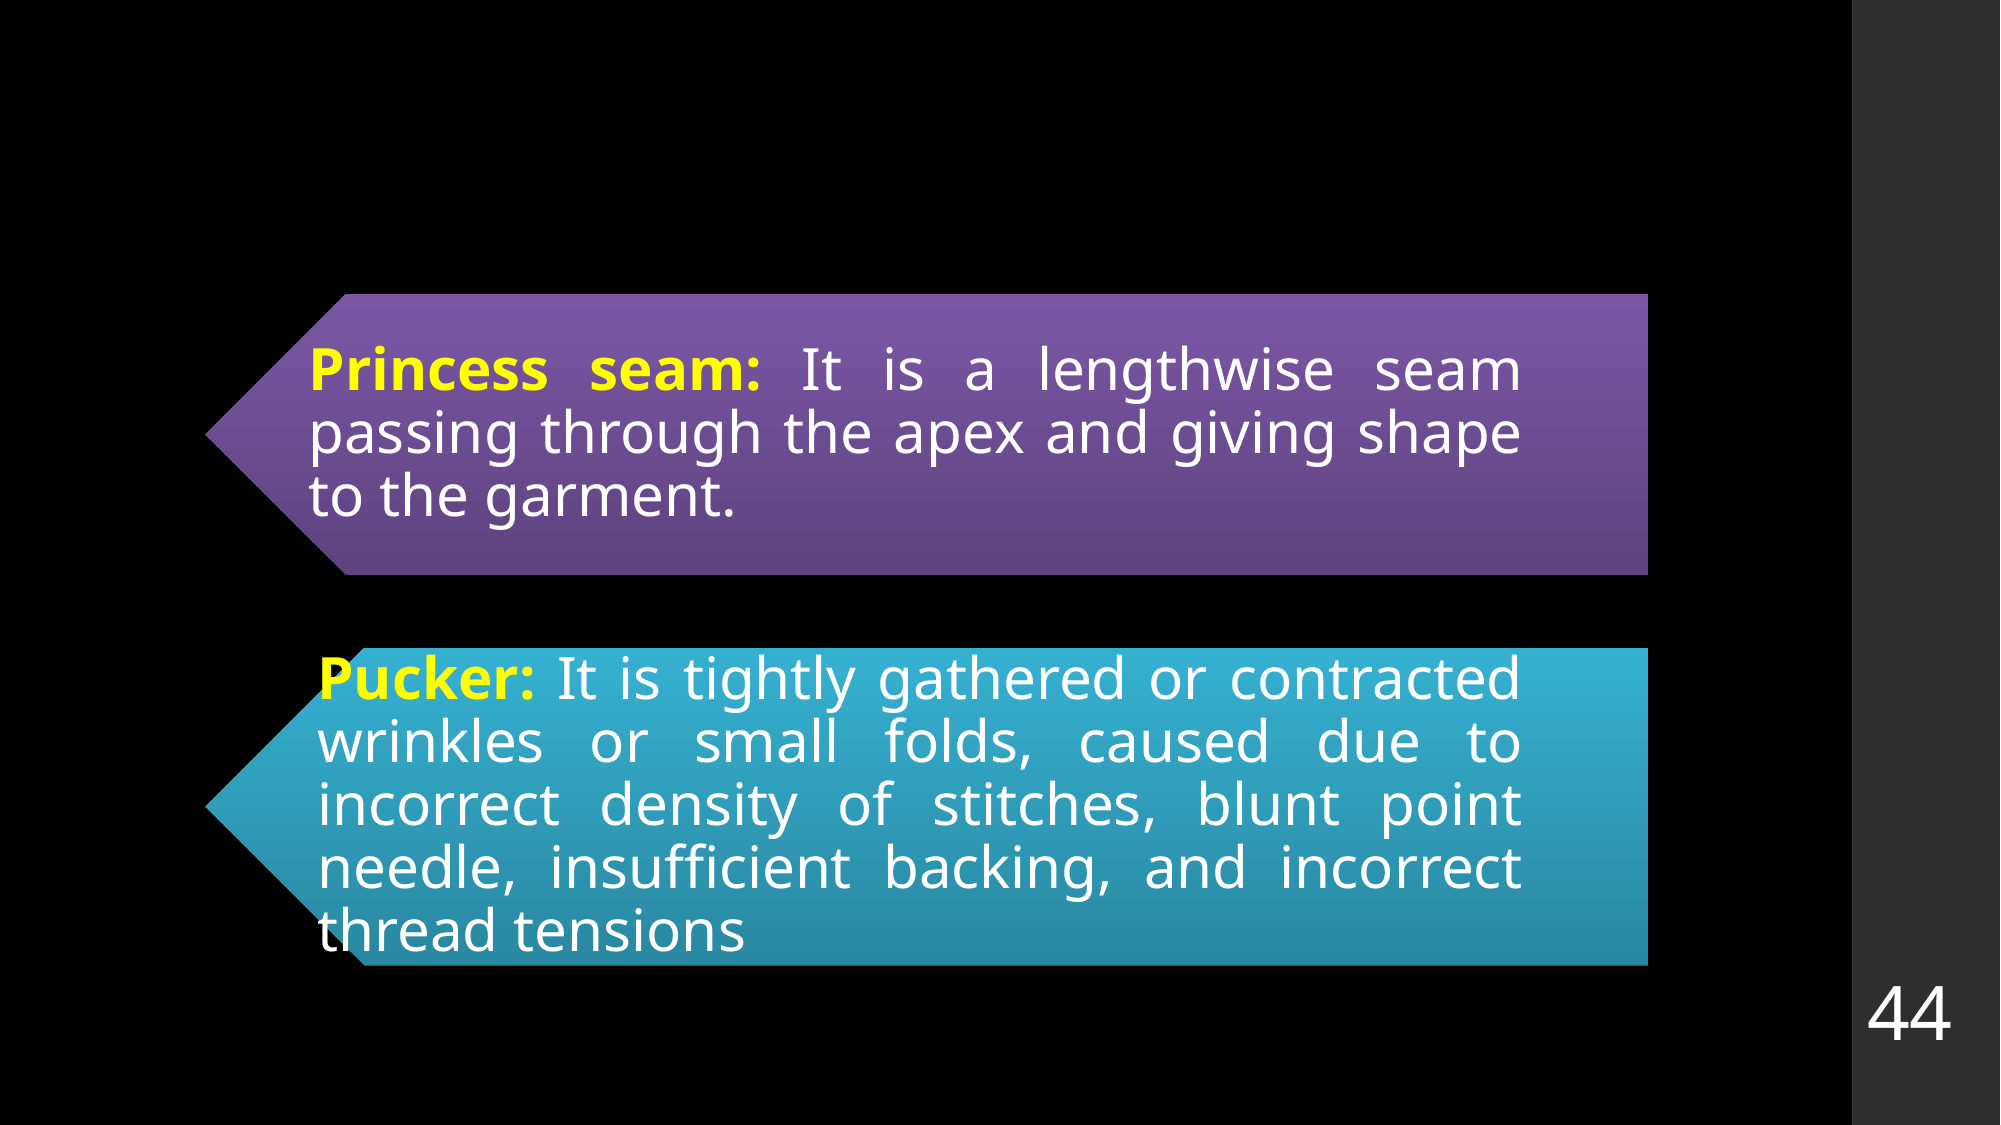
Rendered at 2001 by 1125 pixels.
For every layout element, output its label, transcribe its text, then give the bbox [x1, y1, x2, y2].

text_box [0, 292, 1941, 966]
slide_number 44 [1862, 965, 1955, 1057]
